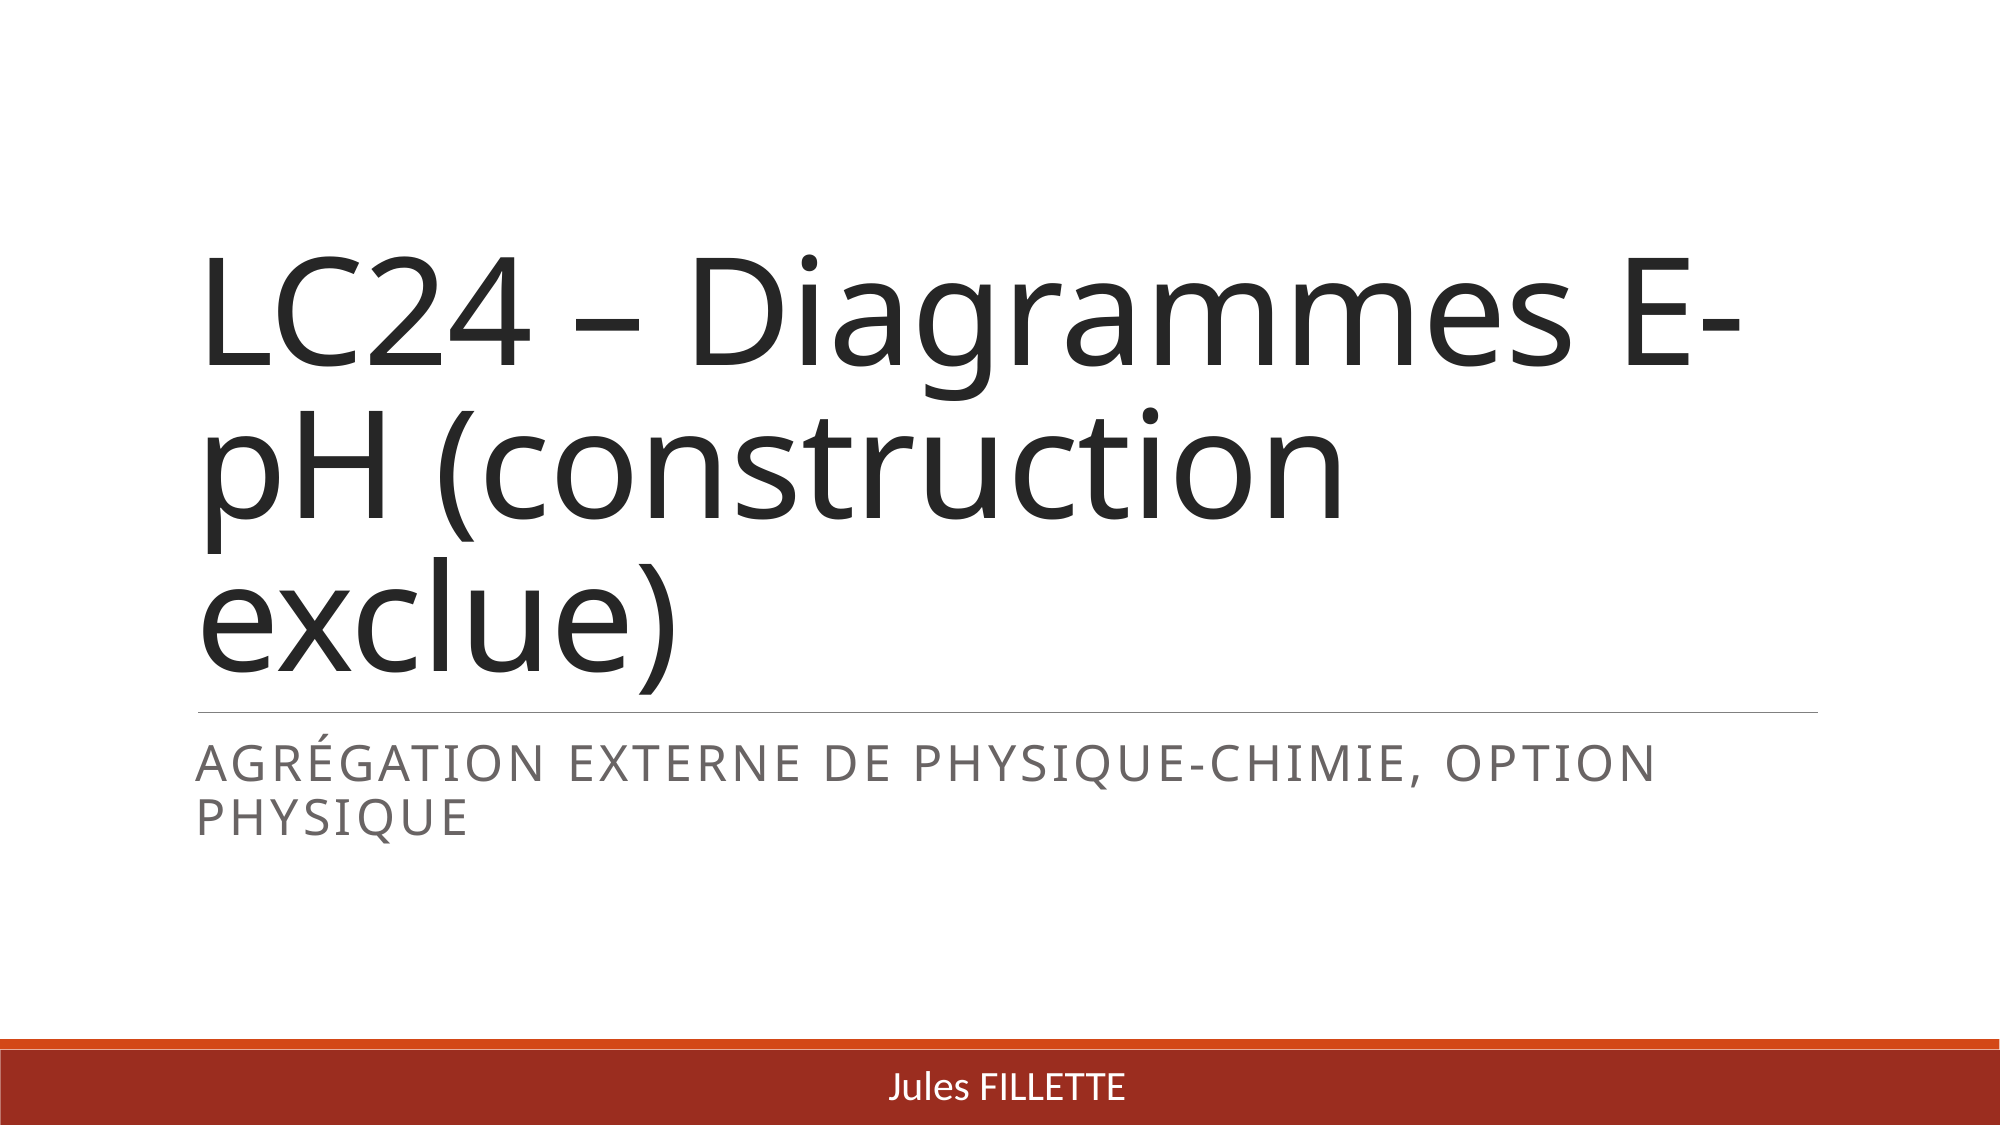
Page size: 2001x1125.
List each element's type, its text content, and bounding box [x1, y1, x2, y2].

text_box Jules FILLETTE [0, 1056, 2000, 1125]
subtitle Agrégation externe de Physique-chimie, option Physique [180, 730, 1831, 919]
title LC24 – Diagrammes E-pH (construction exclue) [180, 124, 1830, 710]
